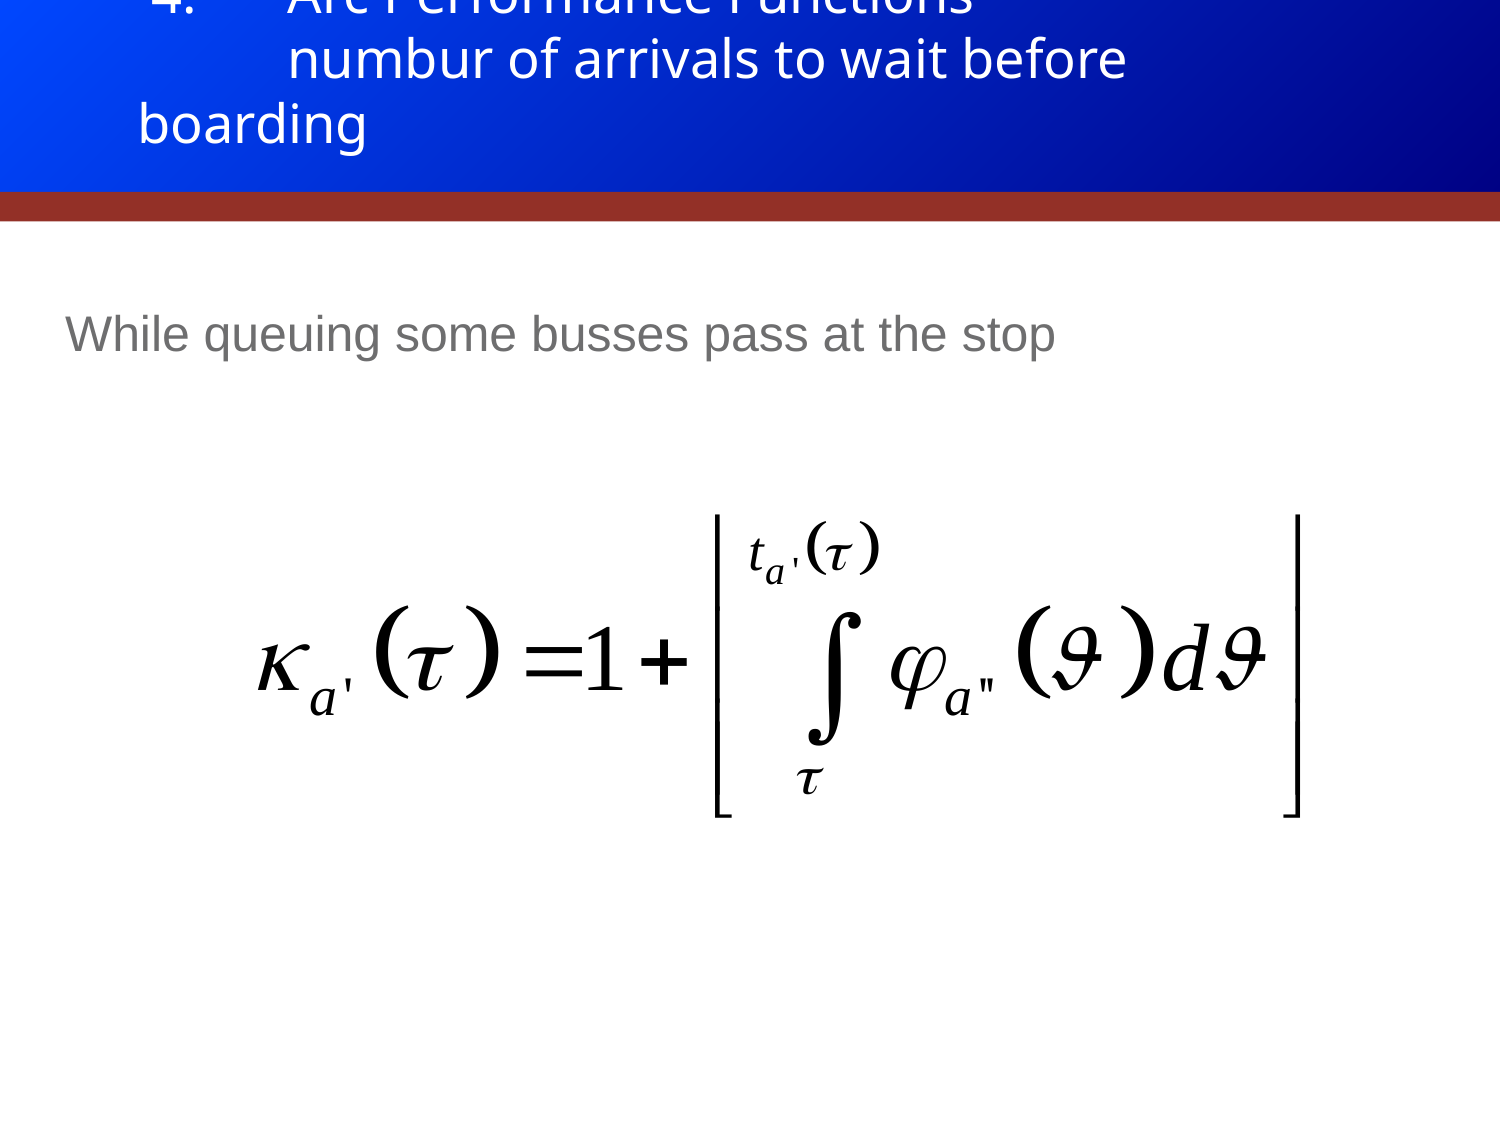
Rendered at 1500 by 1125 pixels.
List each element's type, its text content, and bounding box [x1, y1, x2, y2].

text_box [241, 499, 1340, 835]
text_box While queuing some busses pass at the stop [52, 293, 1069, 369]
text_box 4. Arc Performance Functions numbur of arrivals to wait before boarding [137, 99, 1365, 220]
